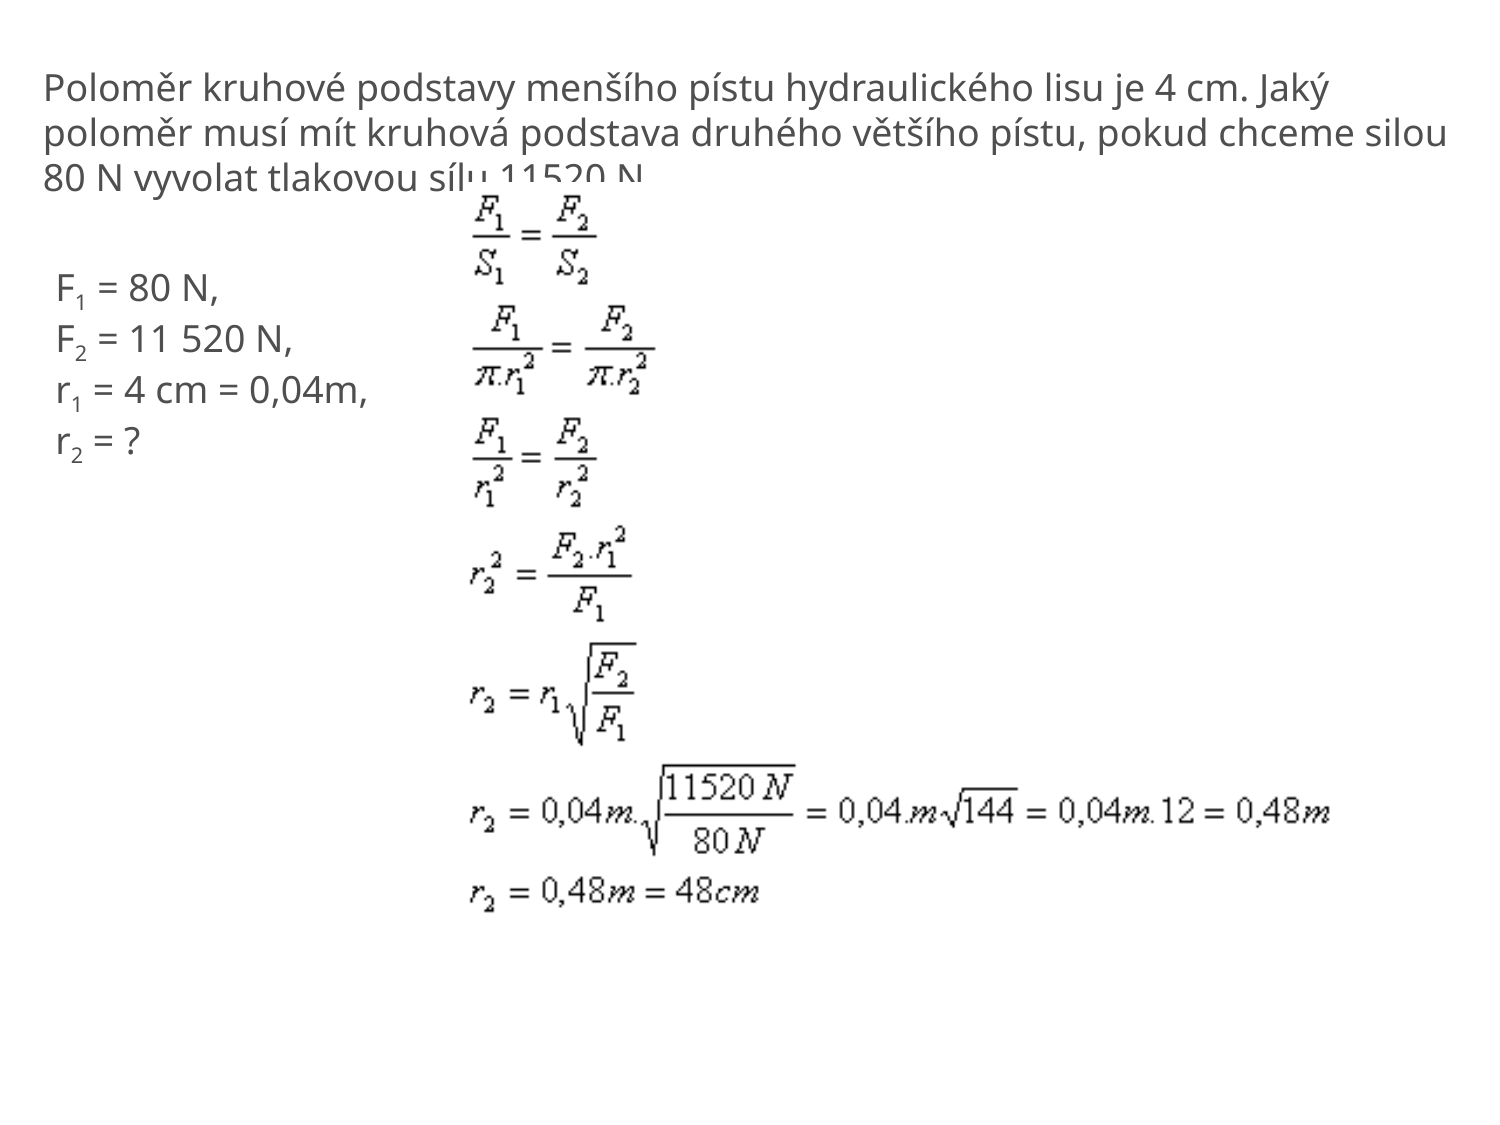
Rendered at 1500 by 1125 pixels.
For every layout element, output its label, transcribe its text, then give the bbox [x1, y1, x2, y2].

picture [464, 182, 1339, 943]
text_box Poloměr kruhové podstavy menšího pístu hydraulického lisu je 4 cm. Jaký poloměr musí mít kruhová podstava druhého většího pístu, pokud chceme silou 80 N vyvolat tlakovou sílu 11520 N. [28, 56, 1466, 207]
text_box F1 = 80 N, F2 = 11 520 N, r1 = 4 cm = 0,04m, r2 = ? [40, 256, 391, 476]
